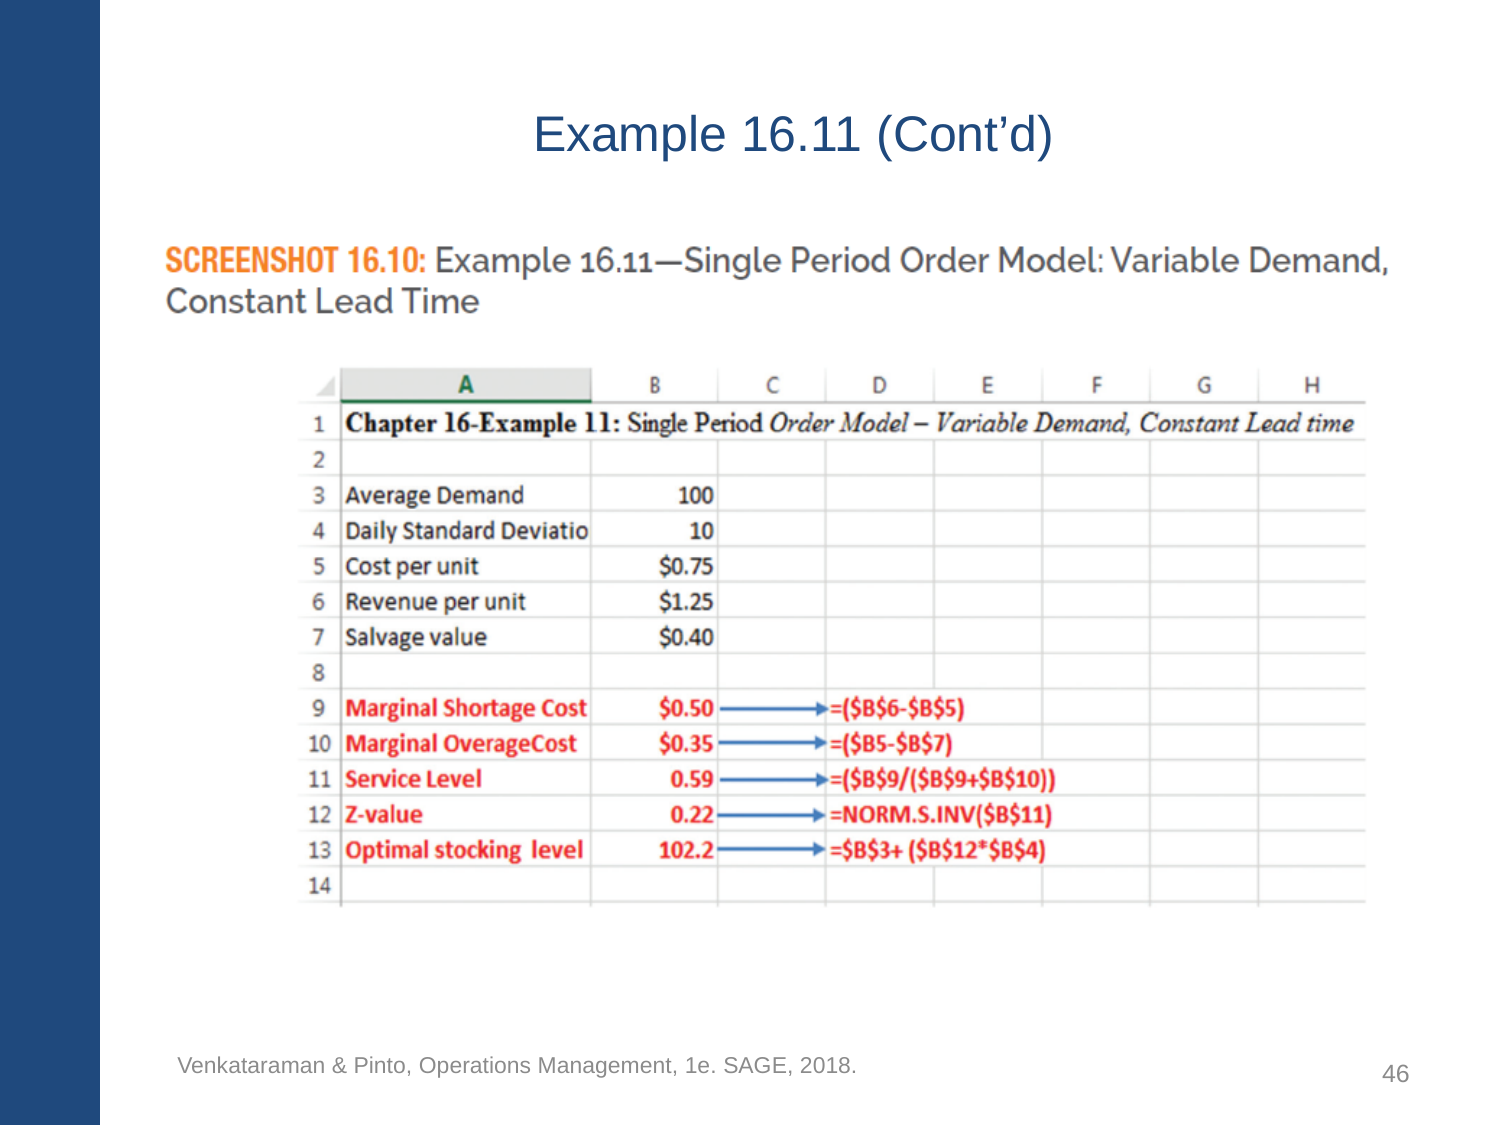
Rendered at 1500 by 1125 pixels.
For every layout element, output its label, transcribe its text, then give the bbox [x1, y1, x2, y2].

picture [162, 224, 1456, 938]
title Example 16.11 (Cont’d) [162, 37, 1425, 224]
slide_number 46 [1350, 1042, 1425, 1103]
footer Venkataraman & Pinto, Operations Management, 1e. SAGE, 2018. [162, 1042, 1313, 1103]
